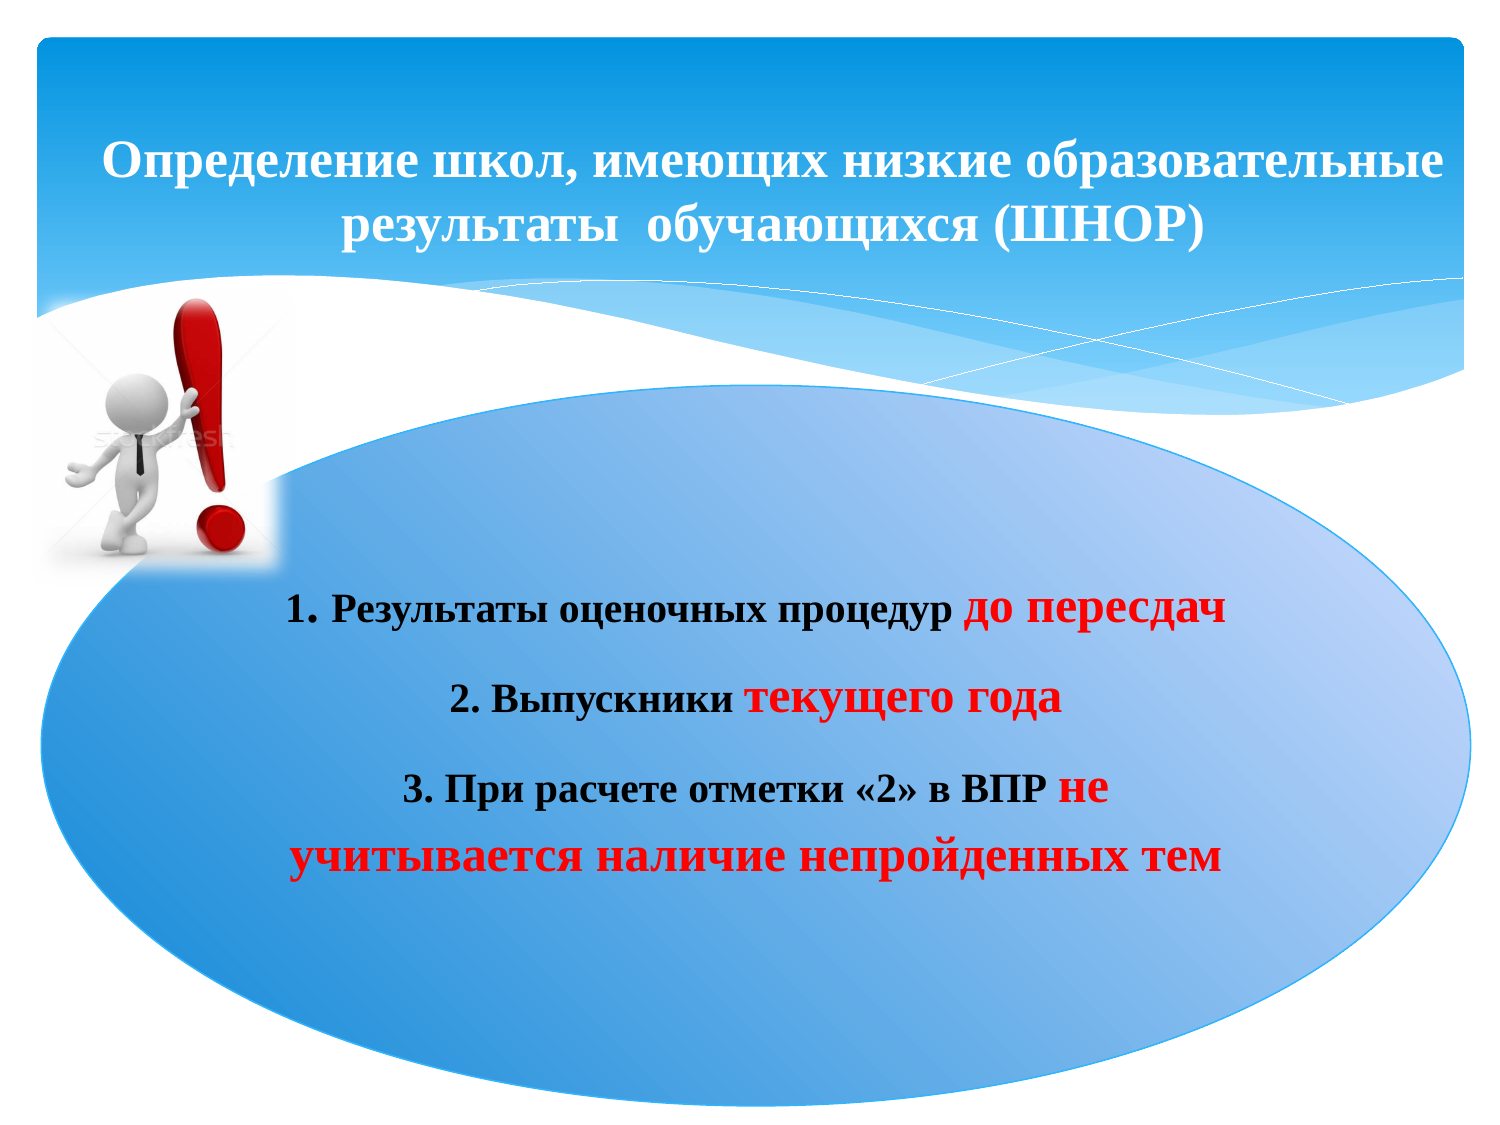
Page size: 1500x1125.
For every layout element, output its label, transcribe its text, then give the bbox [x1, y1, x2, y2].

text_box 1. Результаты оценочных процедур до пересдач 2. Выпускники текущего года 3. При расчете отметки «2» в ВПР не учитывается наличие непройденных тем [40, 384, 1472, 1107]
title Определение школ, имеющих низкие образовательные результаты обучающихся (ШНОР) [76, 54, 1471, 350]
picture [31, 285, 297, 587]
